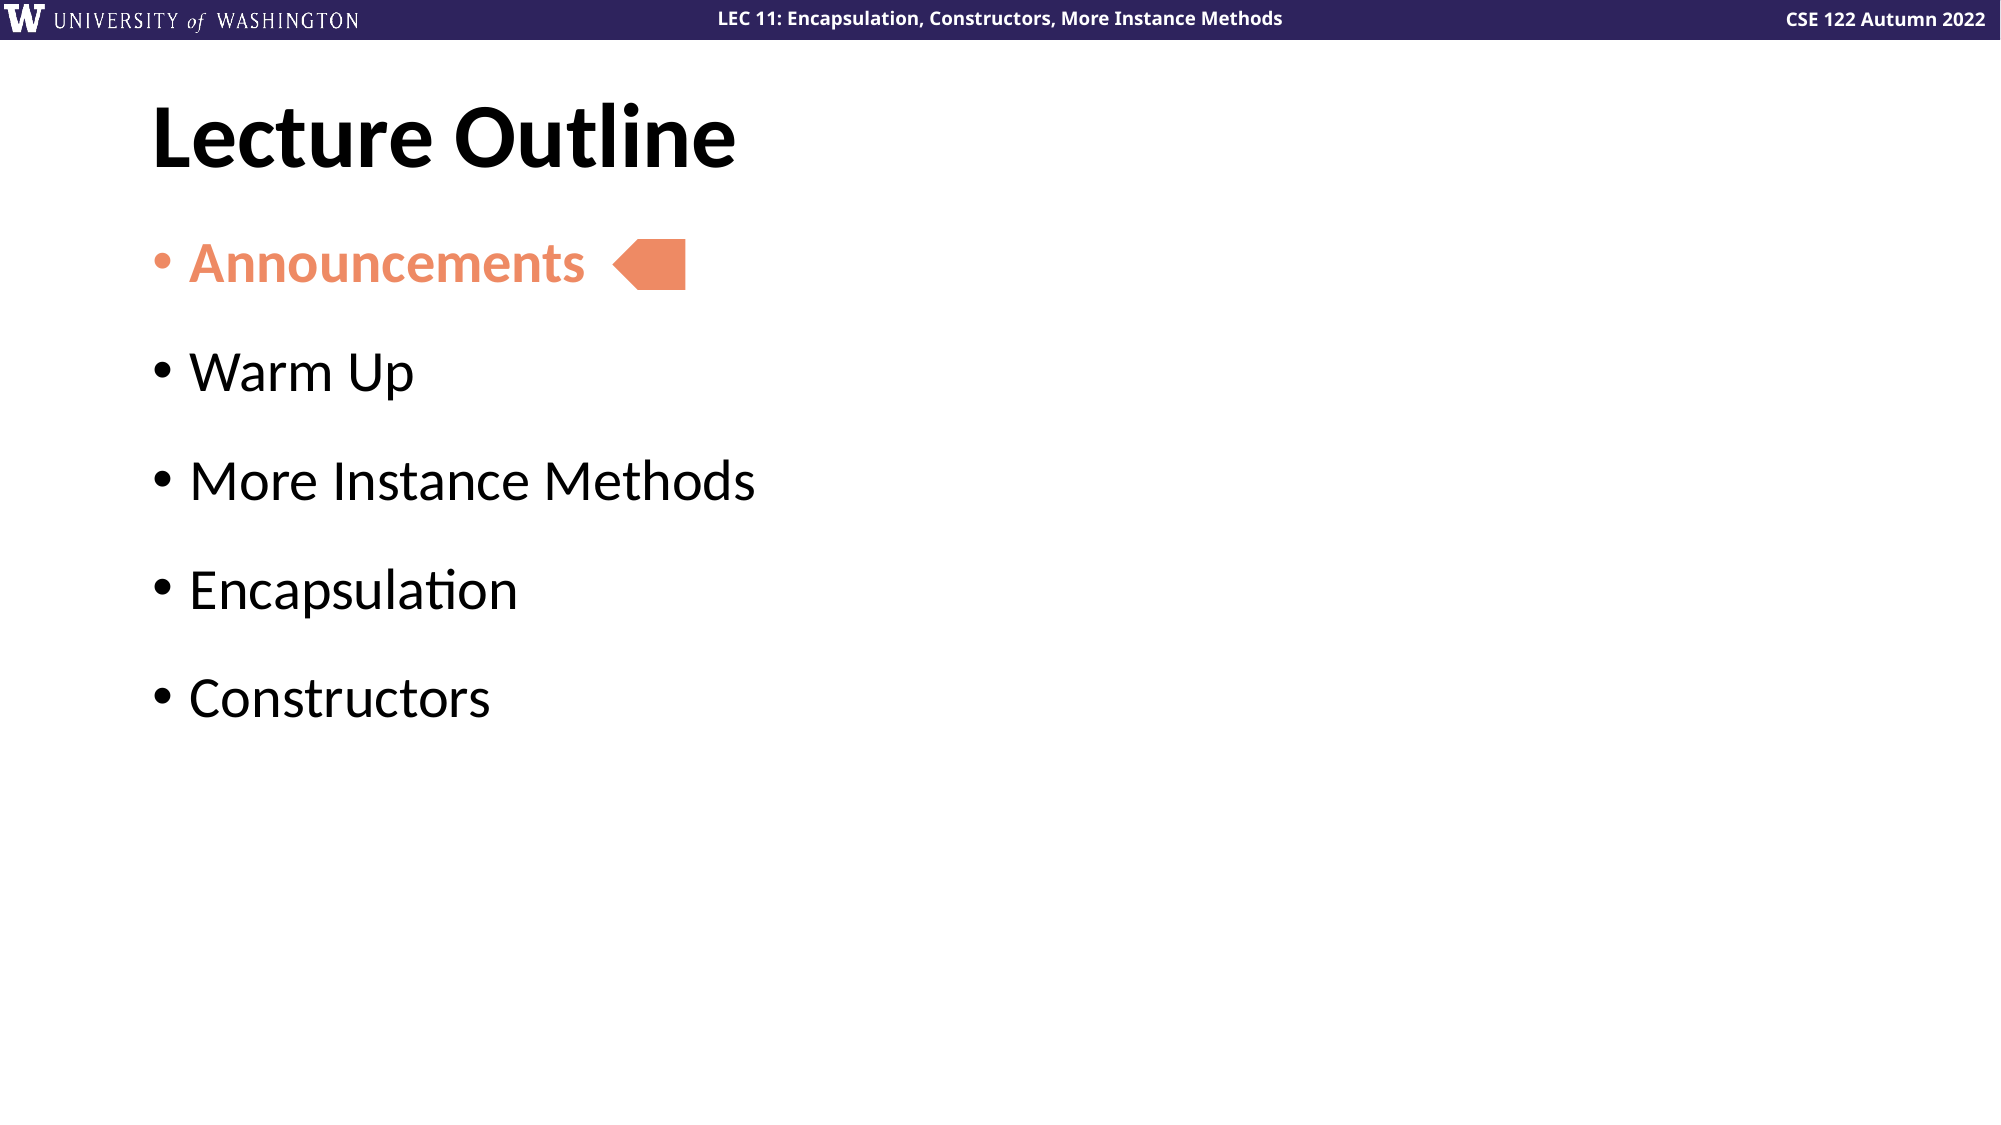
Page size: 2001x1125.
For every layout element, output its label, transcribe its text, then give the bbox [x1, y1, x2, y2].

text_box [610, 238, 687, 291]
picture [4, 4, 358, 33]
title Lecture Outline [137, 74, 1863, 200]
list Announcements Warm Up More Instance Methods Encapsulation Constructors [137, 224, 1863, 1014]
